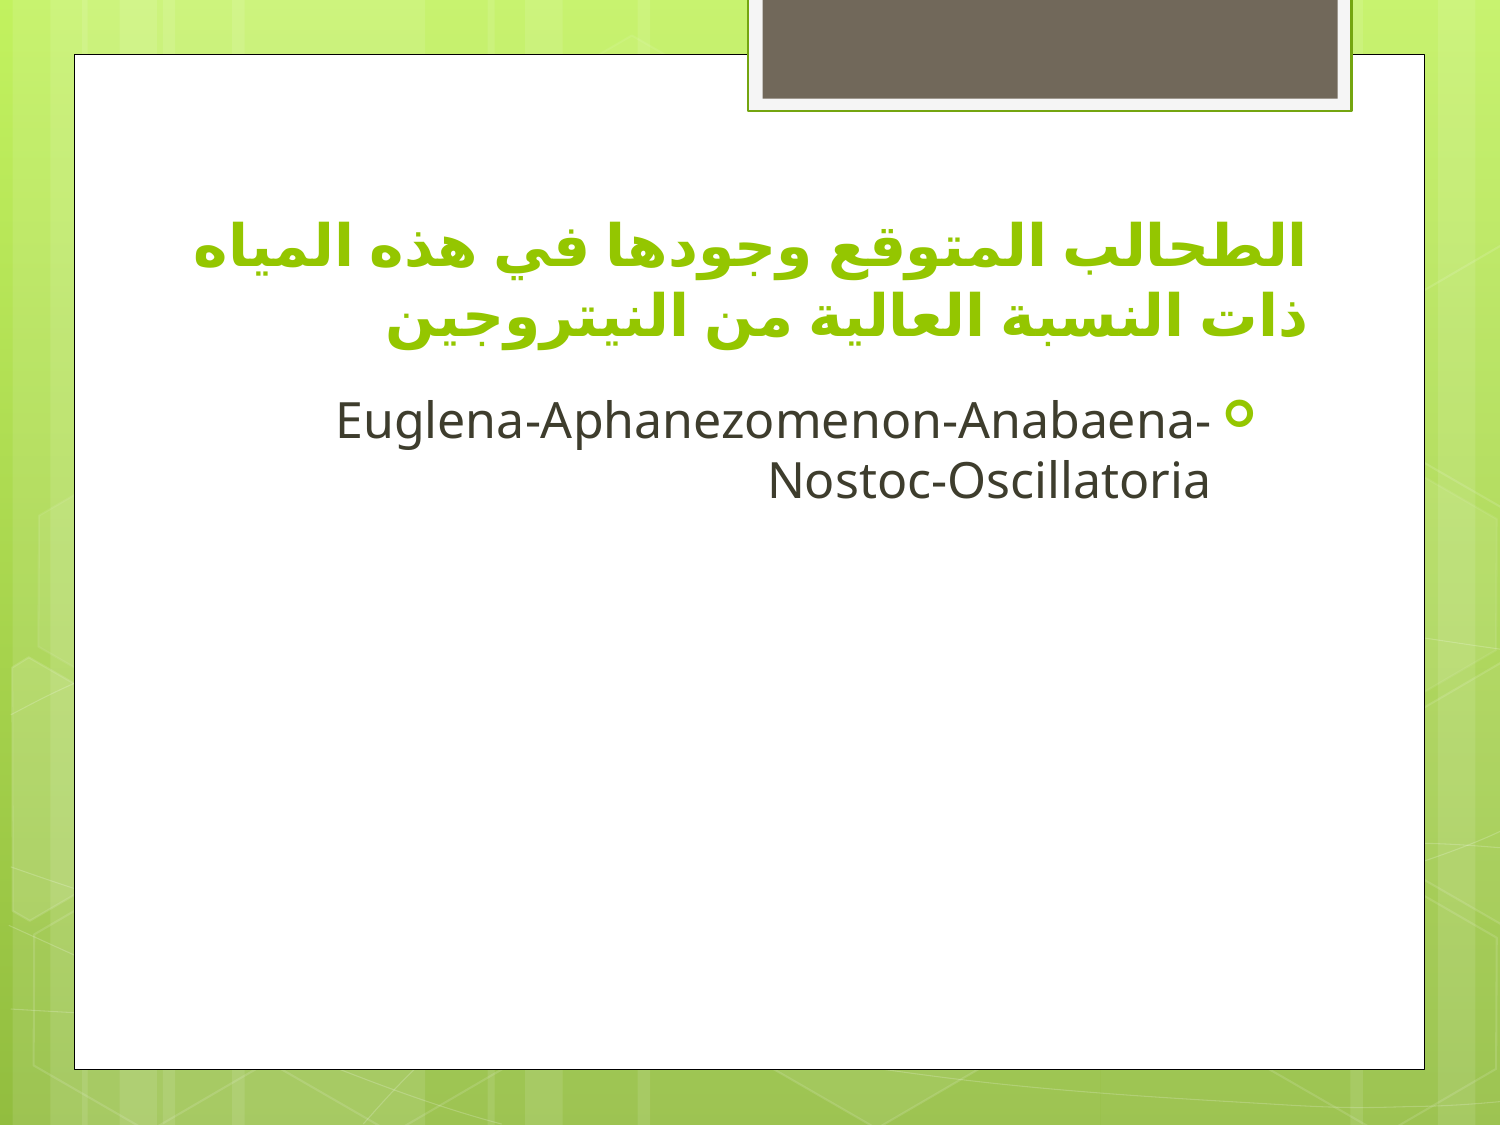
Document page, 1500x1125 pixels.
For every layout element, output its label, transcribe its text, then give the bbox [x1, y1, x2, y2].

list Euglena-Aphanezomenon-Anabaena-Nostoc-Oscillatoria [171, 381, 1283, 957]
title الطحالب المتوقع وجودها في هذه المياه ذات النسبة العالية من النيتروجين [171, 168, 1324, 357]
